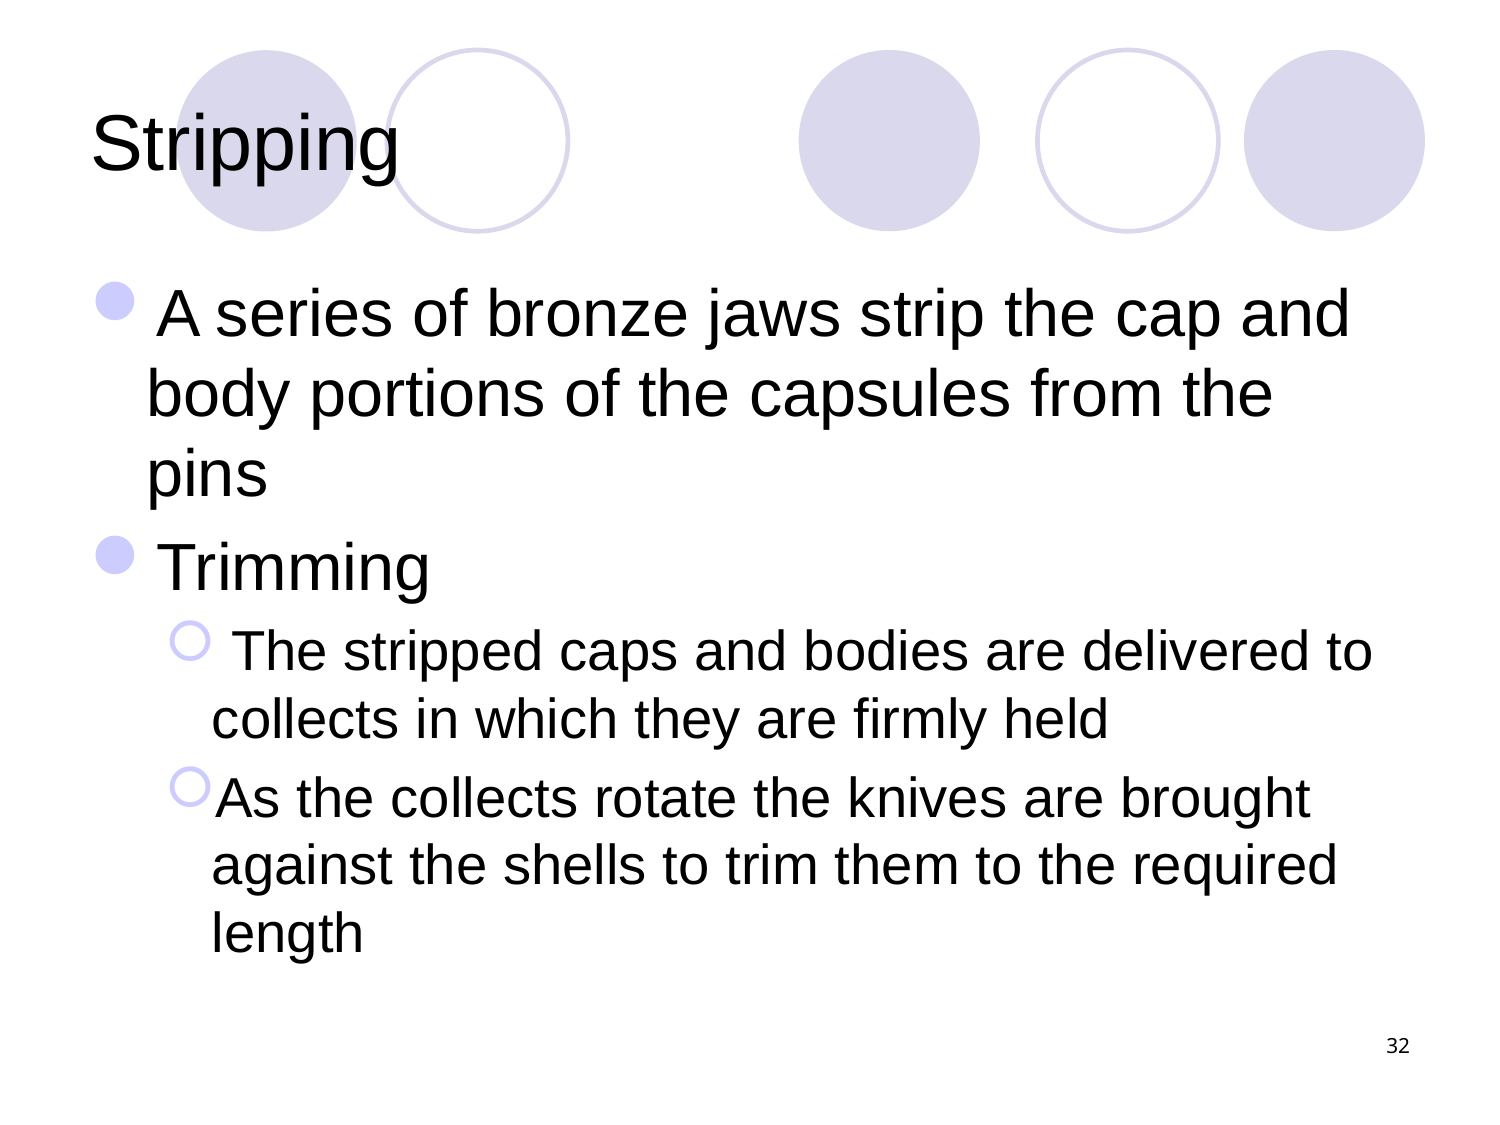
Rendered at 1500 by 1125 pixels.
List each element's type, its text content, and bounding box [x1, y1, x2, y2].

title Stripping [75, 45, 1425, 233]
list A series of bronze jaws strip the cap and body portions of the capsules from the pins Trimming The stripped caps and bodies are delivered to collects in which they are firmly held As the collects rotate the knives are brought against the shells to trim them to the required length [75, 262, 1425, 1006]
slide_number 32 [1074, 1024, 1426, 1101]
